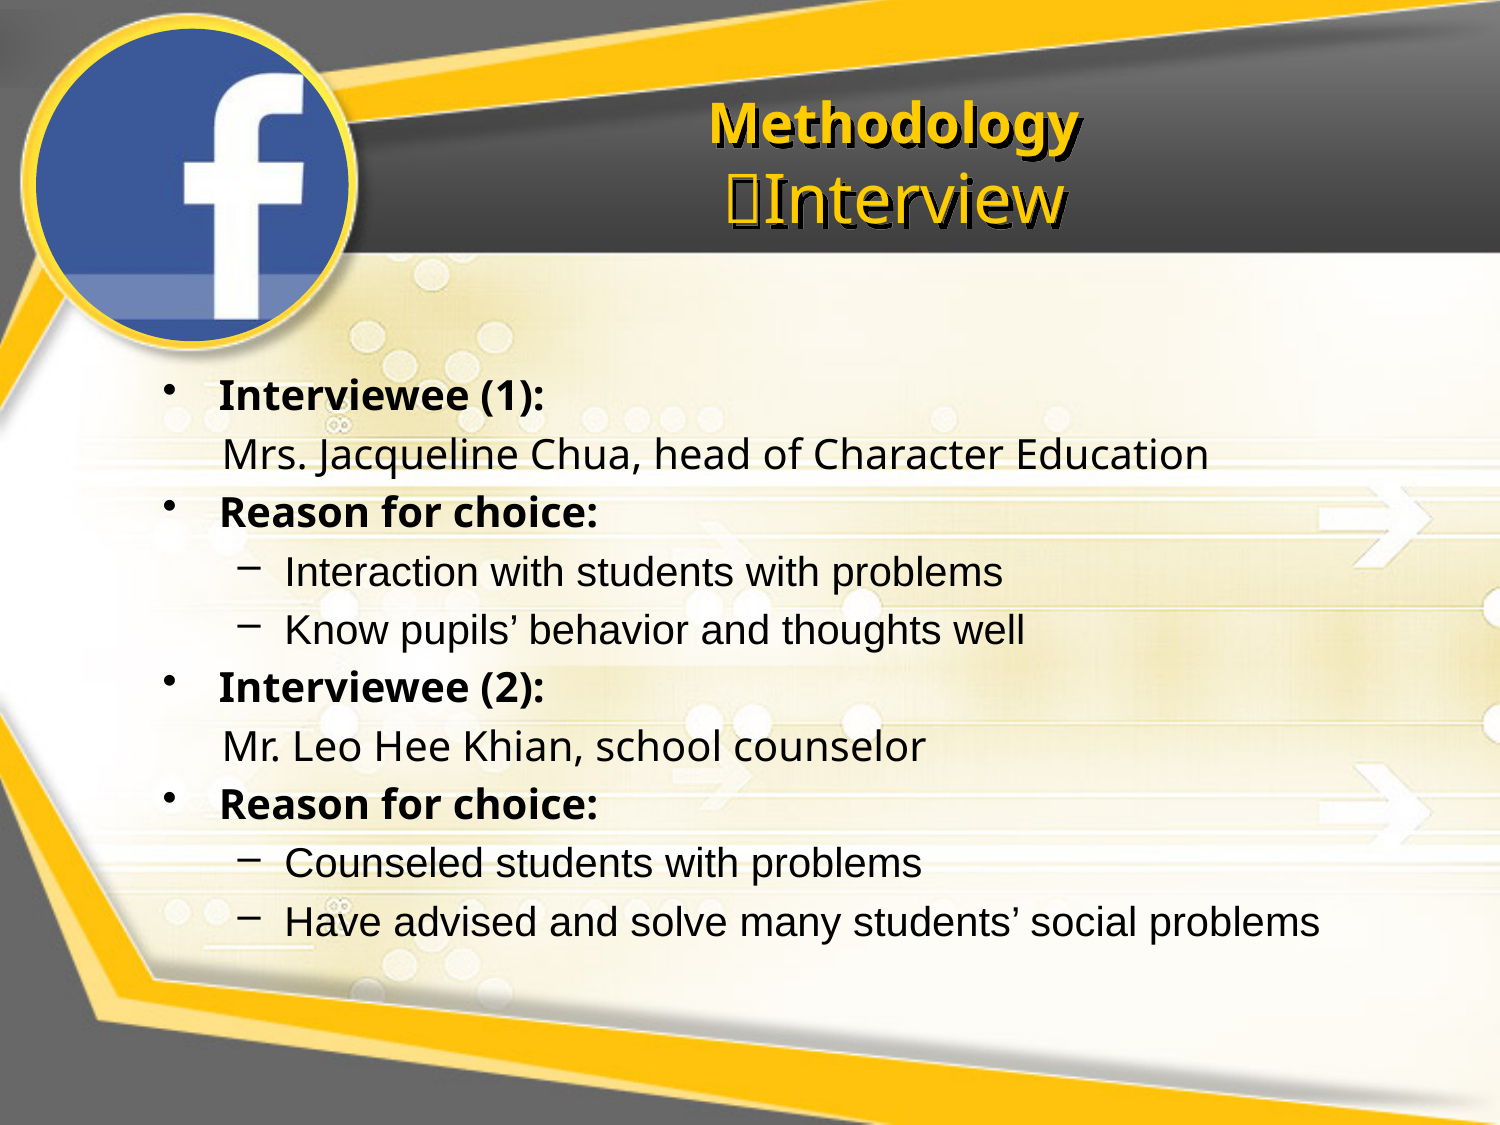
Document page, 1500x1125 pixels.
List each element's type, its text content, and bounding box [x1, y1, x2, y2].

title Methodology Interview [362, 89, 1426, 236]
list Interviewee (1): Mrs. Jacqueline Chua, head of Character Education Reason for choice: Interaction with students with problems Know pupils’ behavior and thoughts well Interviewee (2): Mr. Leo Hee Khian, school counselor Reason for choice: Counseled students with problems Have advised and solve many students’ social problems [147, 361, 1426, 977]
picture [0, 0, 1500, 1125]
